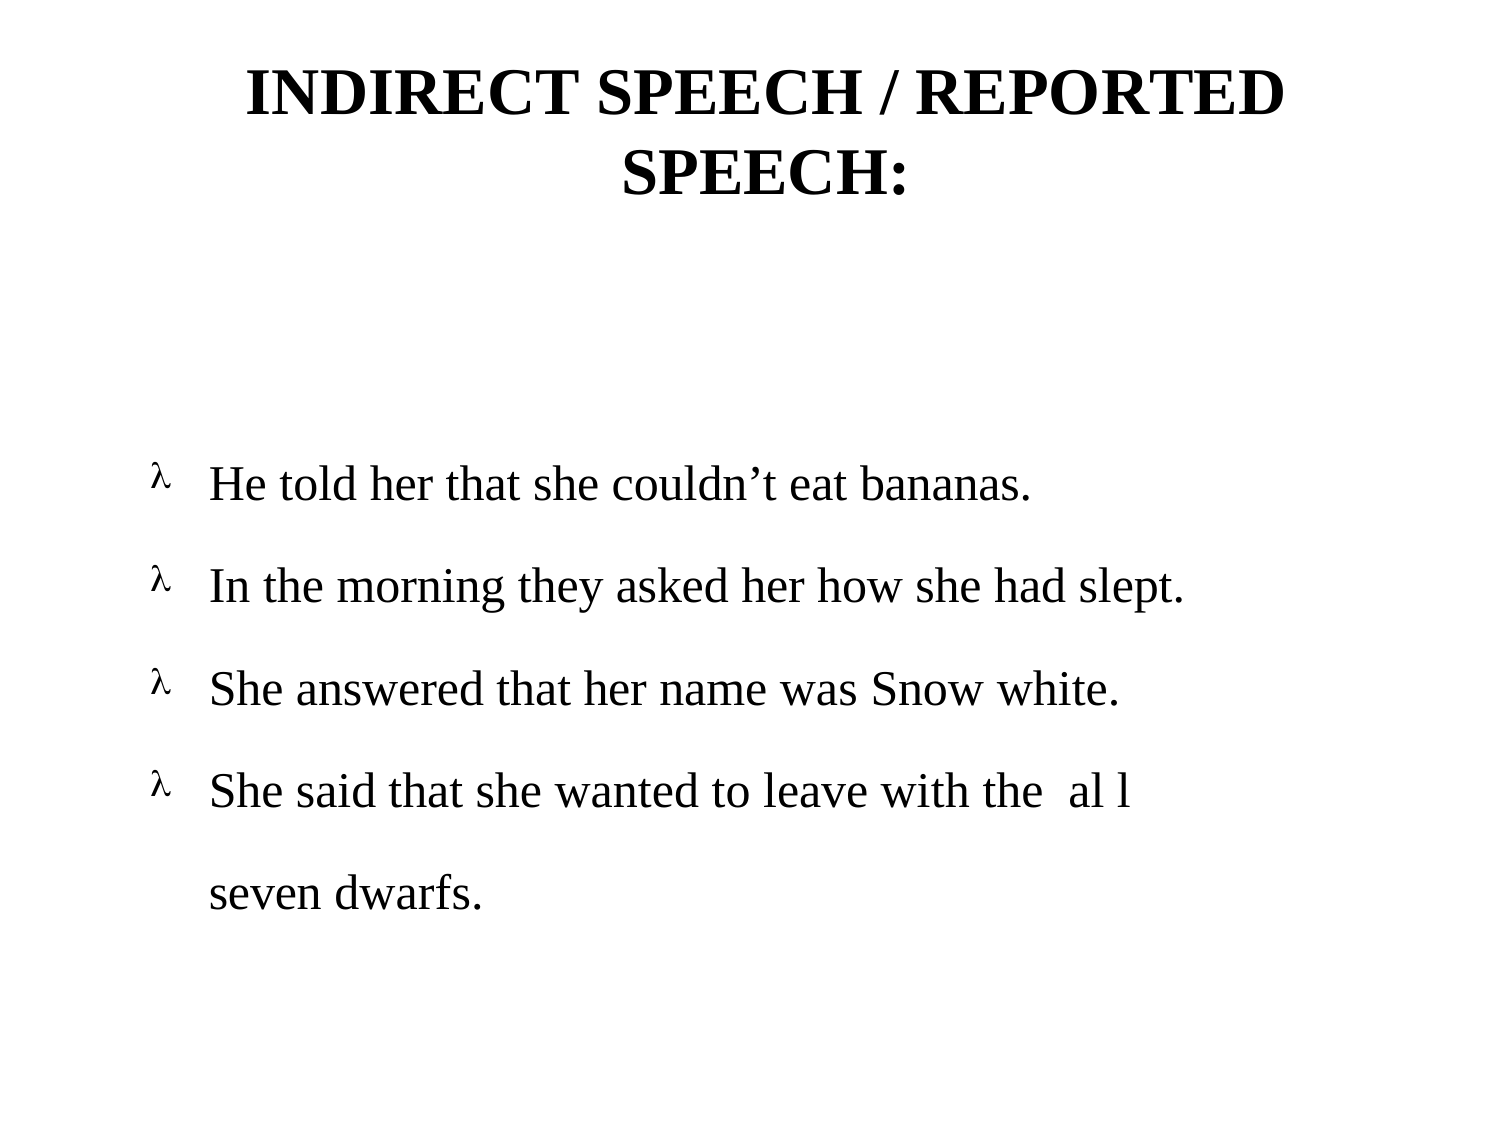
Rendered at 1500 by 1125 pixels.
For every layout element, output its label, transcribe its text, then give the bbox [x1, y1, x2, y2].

title INDIRECT SPEECH / REPORTED SPEECH: [75, 31, 1425, 222]
text_box He told her that she couldn’t eat bananas. In the morning they asked her how she had slept. She answered that her name was Snow white. She said that she wanted to leave with the al l seven dwarfs. [150, 448, 1383, 920]
